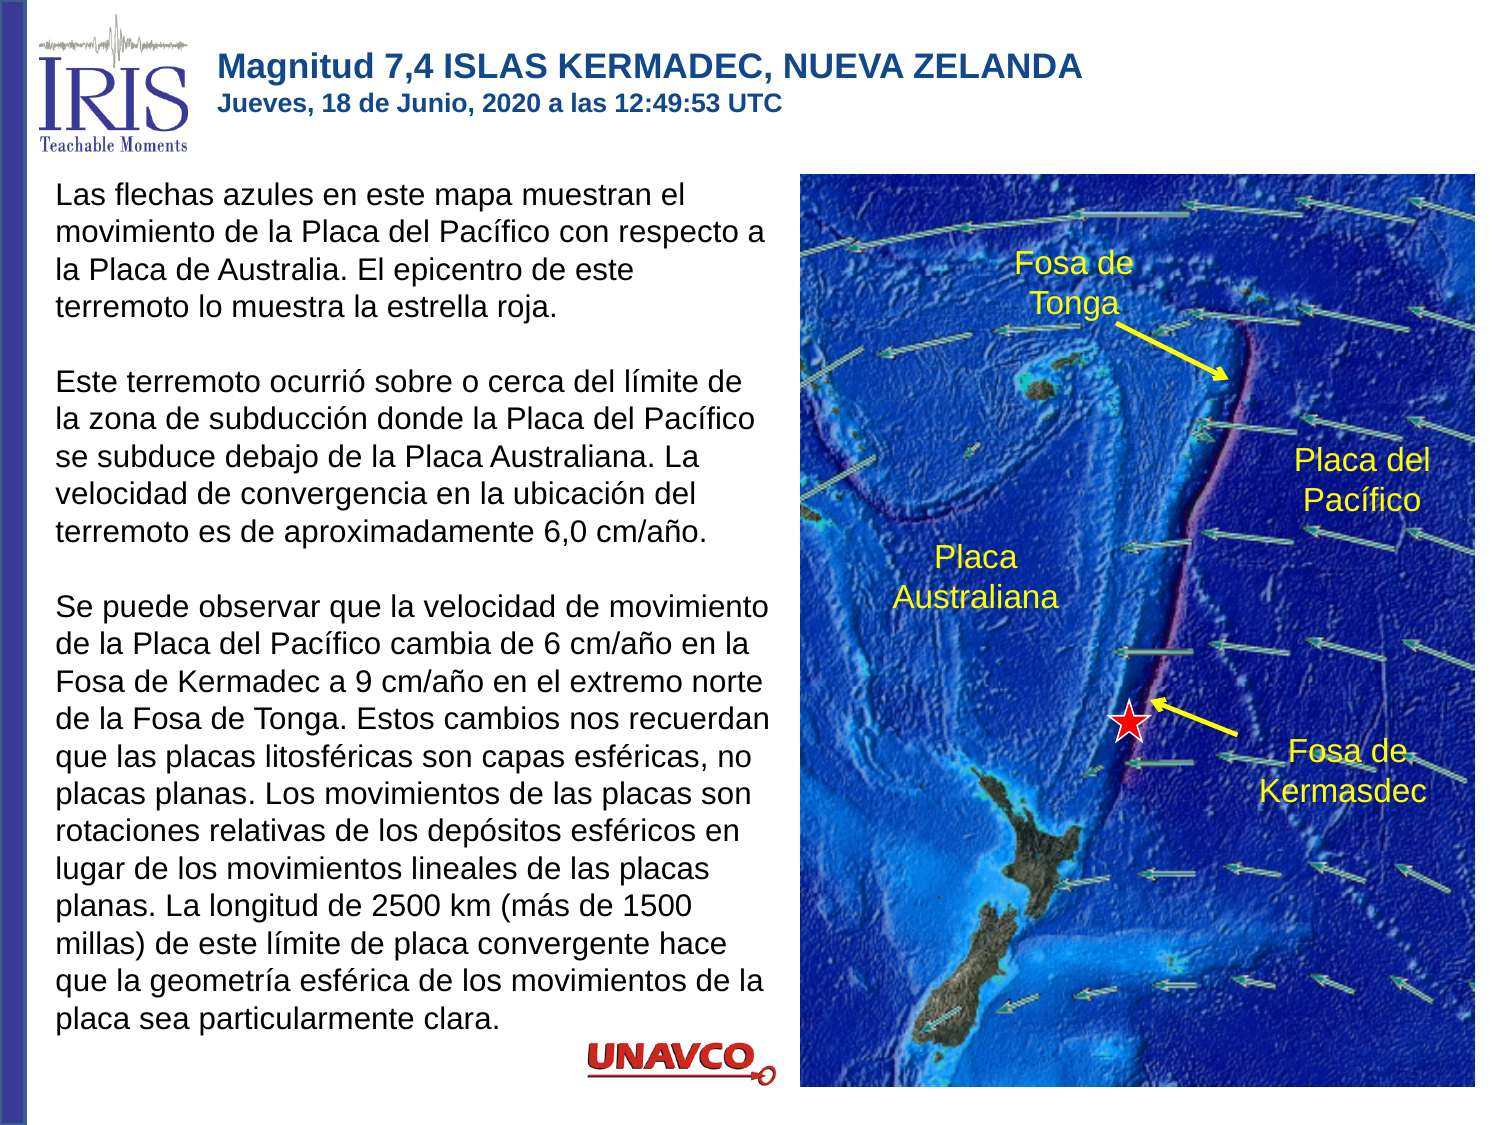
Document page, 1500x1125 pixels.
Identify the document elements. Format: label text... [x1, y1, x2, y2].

picture [799, 174, 1476, 1088]
text_box Magnitud 7,4 ISLAS KERMADEC, NUEVA ZELANDA Jueves, 18 de Junio, 2020 a las 12:49:53 UTC [202, 0, 1499, 125]
text_box Las flechas azules en este mapa muestran el movimiento de la Placa del Pacífico con respecto a la Placa de Australia. El epicentro de este terremoto lo muestra la estrella roja. Este terremoto ocurrió sobre o cerca del límite de la zona de subducción donde la Placa del Pacífico se subduce debajo de la Placa Australiana. La velocidad de convergencia en la ubicación del terremoto es de aproximadamente 6,0 cm/año. Se puede observar que la velocidad de movimiento de la Placa del Pacífico cambia de 6 cm/año en la Fosa de Kermadec a 9 cm/año en el extremo norte de la Fosa de Tonga. Estos cambios nos recuerdan que las placas litosféricas son capas esféricas, no placas planas. Los movimientos de las placas son rotaciones relativas de los depósitos esféricos en lugar de los movimientos lineales de las placas planas. La longitud de 2500 km (más de 1500 millas) de este límite de placa convergente hace que la geometría esférica de los movimientos de la placa sea particularmente clara. [40, 166, 791, 1043]
picture [574, 1037, 788, 1091]
text_box [0, 0, 27, 1125]
picture [39, 12, 188, 165]
